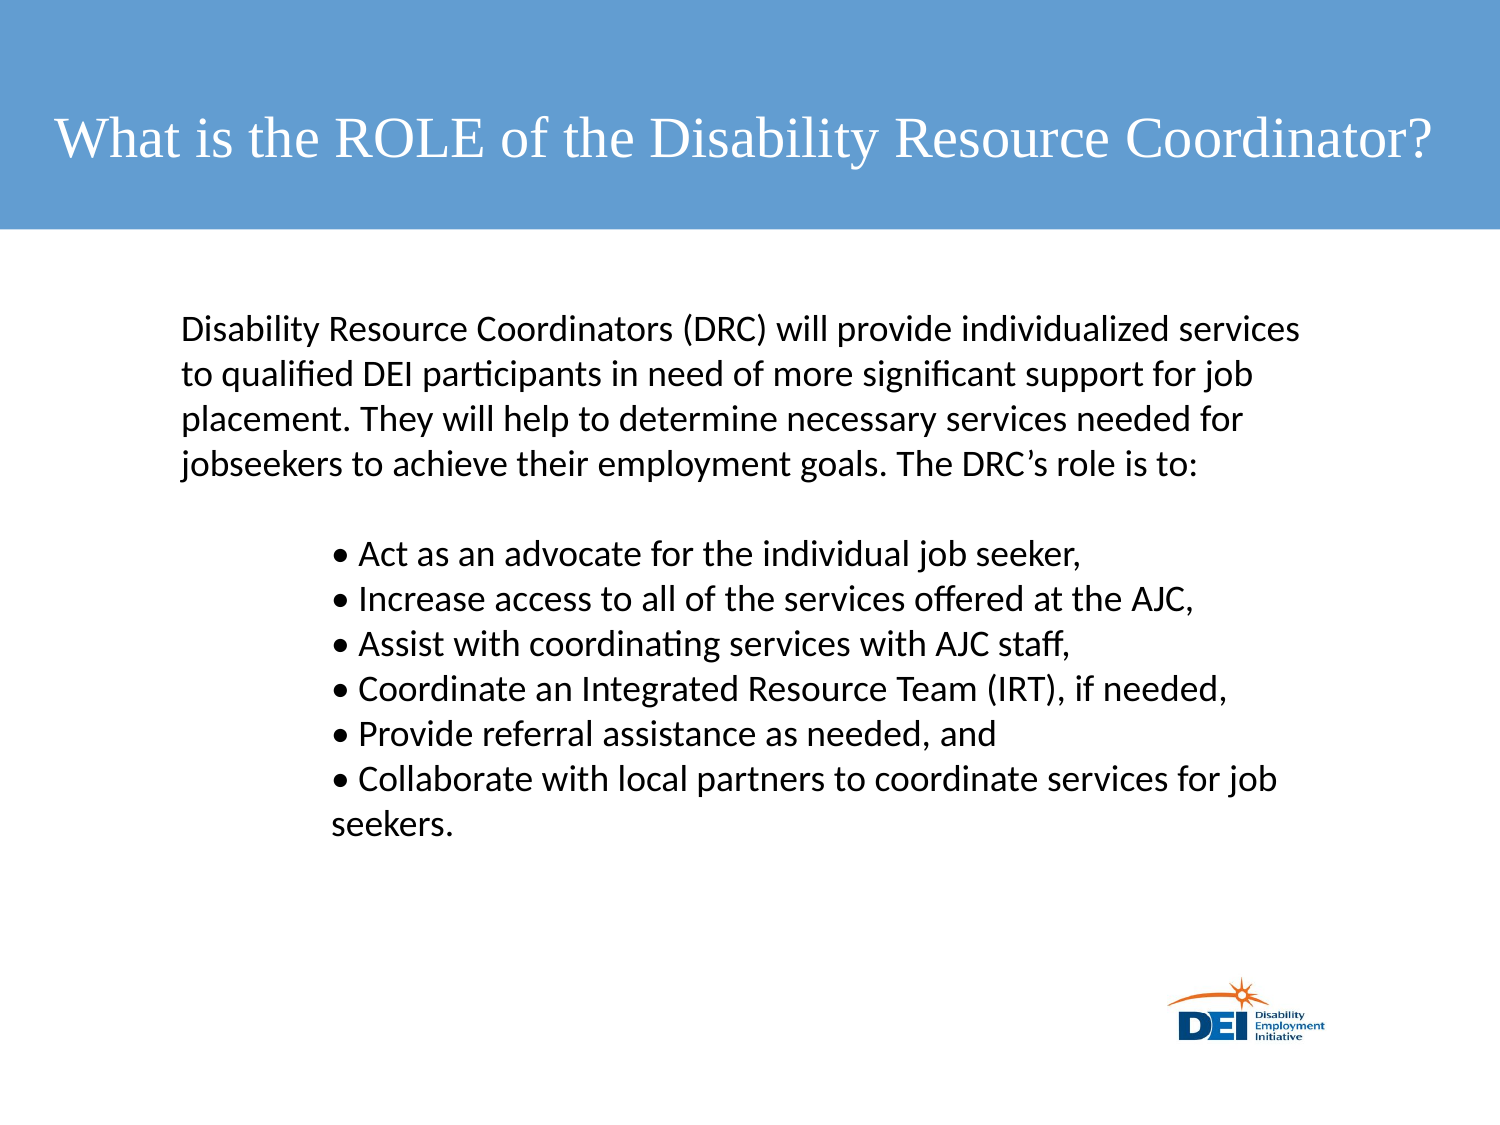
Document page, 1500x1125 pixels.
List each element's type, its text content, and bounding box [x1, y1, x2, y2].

picture [1167, 968, 1333, 1057]
text_box What is the ROLE of the Disability Resource Coordinator? [39, 92, 1449, 177]
text_box Disability Resource Coordinators (DRC) will provide individualized services to qualified DEI participants in need of more significant support for job placement. They will help to determine necessary services needed for jobseekers to achieve their employment goals. The DRC’s role is to: • Act as an advocate for the individual job seeker, • Increase access to all of the services offered at the AJC, • Assist with coordinating services with AJC staff, • Coordinate an Integrated Resource Team (IRT), if needed, • Provide referral assistance as needed, and • Collaborate with local partners to coordinate services for job seekers. [166, 296, 1323, 851]
